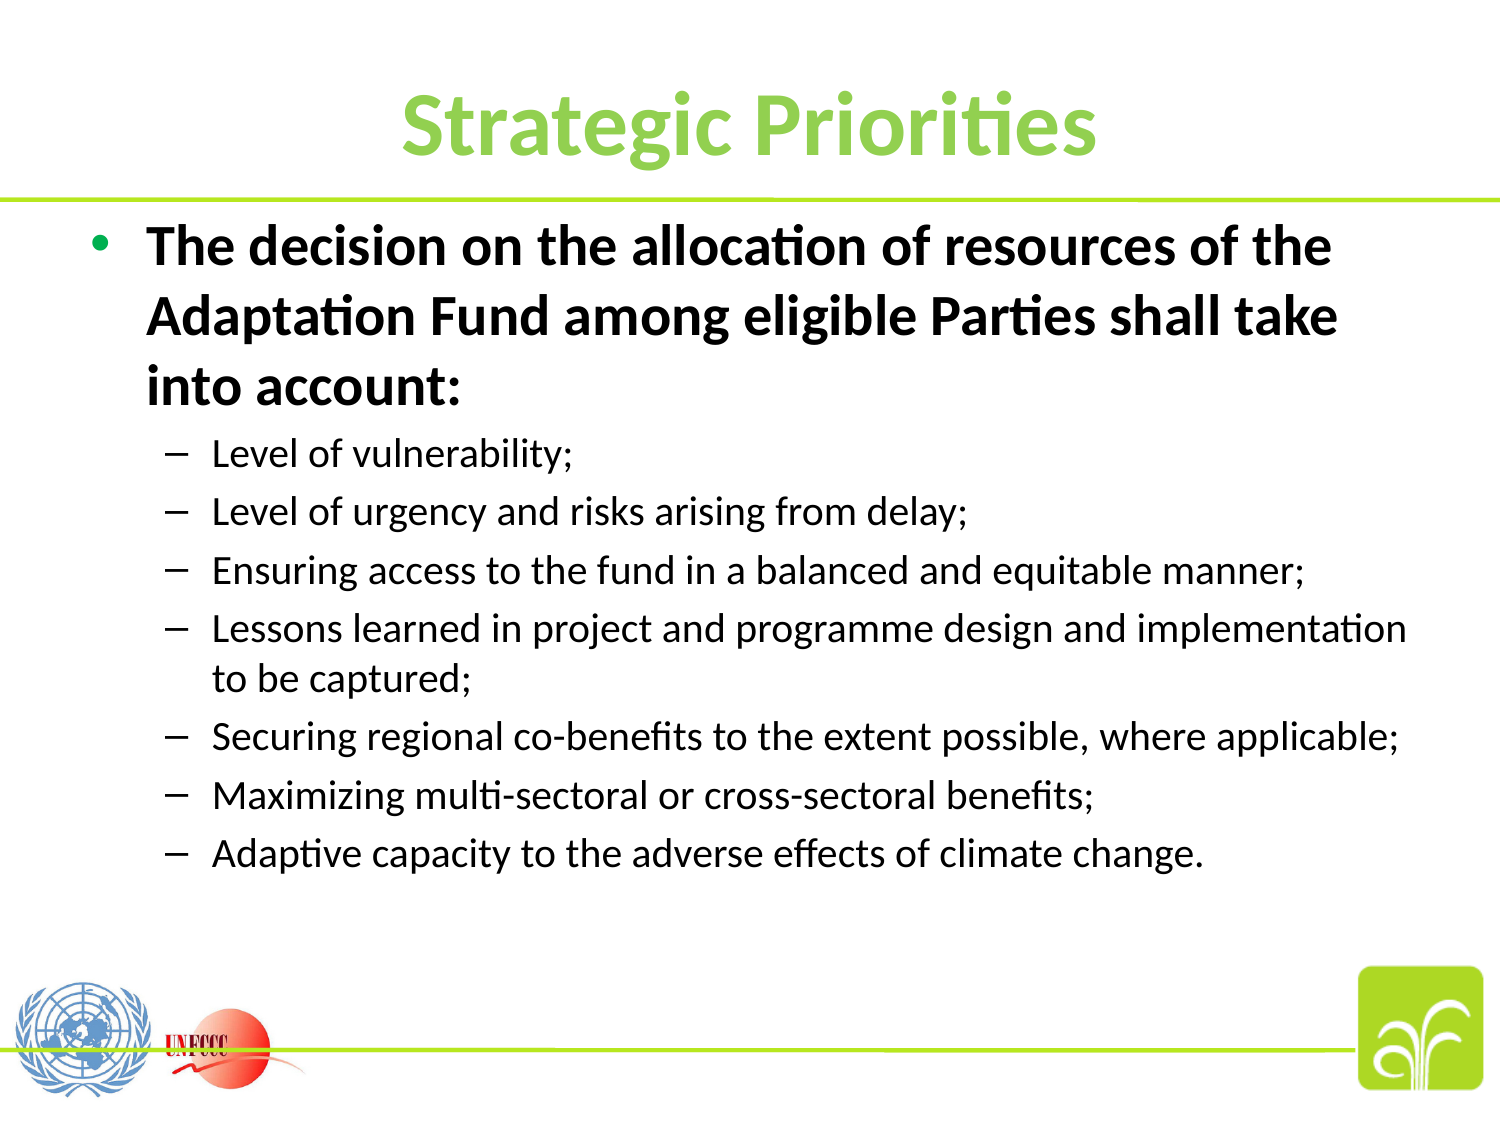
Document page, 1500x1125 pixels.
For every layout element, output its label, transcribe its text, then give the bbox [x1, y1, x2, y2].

picture [12, 1053, 313, 1107]
picture [12, 974, 313, 1047]
picture [1324, 948, 1500, 1105]
list The decision on the allocation of resources of the Adaptation Fund among eligible Parties shall take into account: Level of vulnerability; Level of urgency and risks arising from delay; Ensuring access to the fund in a balanced and equitable manner; Lessons learned in project and programme design and implementation to be captured; Securing regional co-benefits to the extent possible, where applicable; Maximizing multi-sectoral or cross-sectoral benefits; Adaptive capacity to the adverse effects of climate change. [74, 209, 1426, 1001]
title Strategic Priorities [74, 24, 1426, 197]
